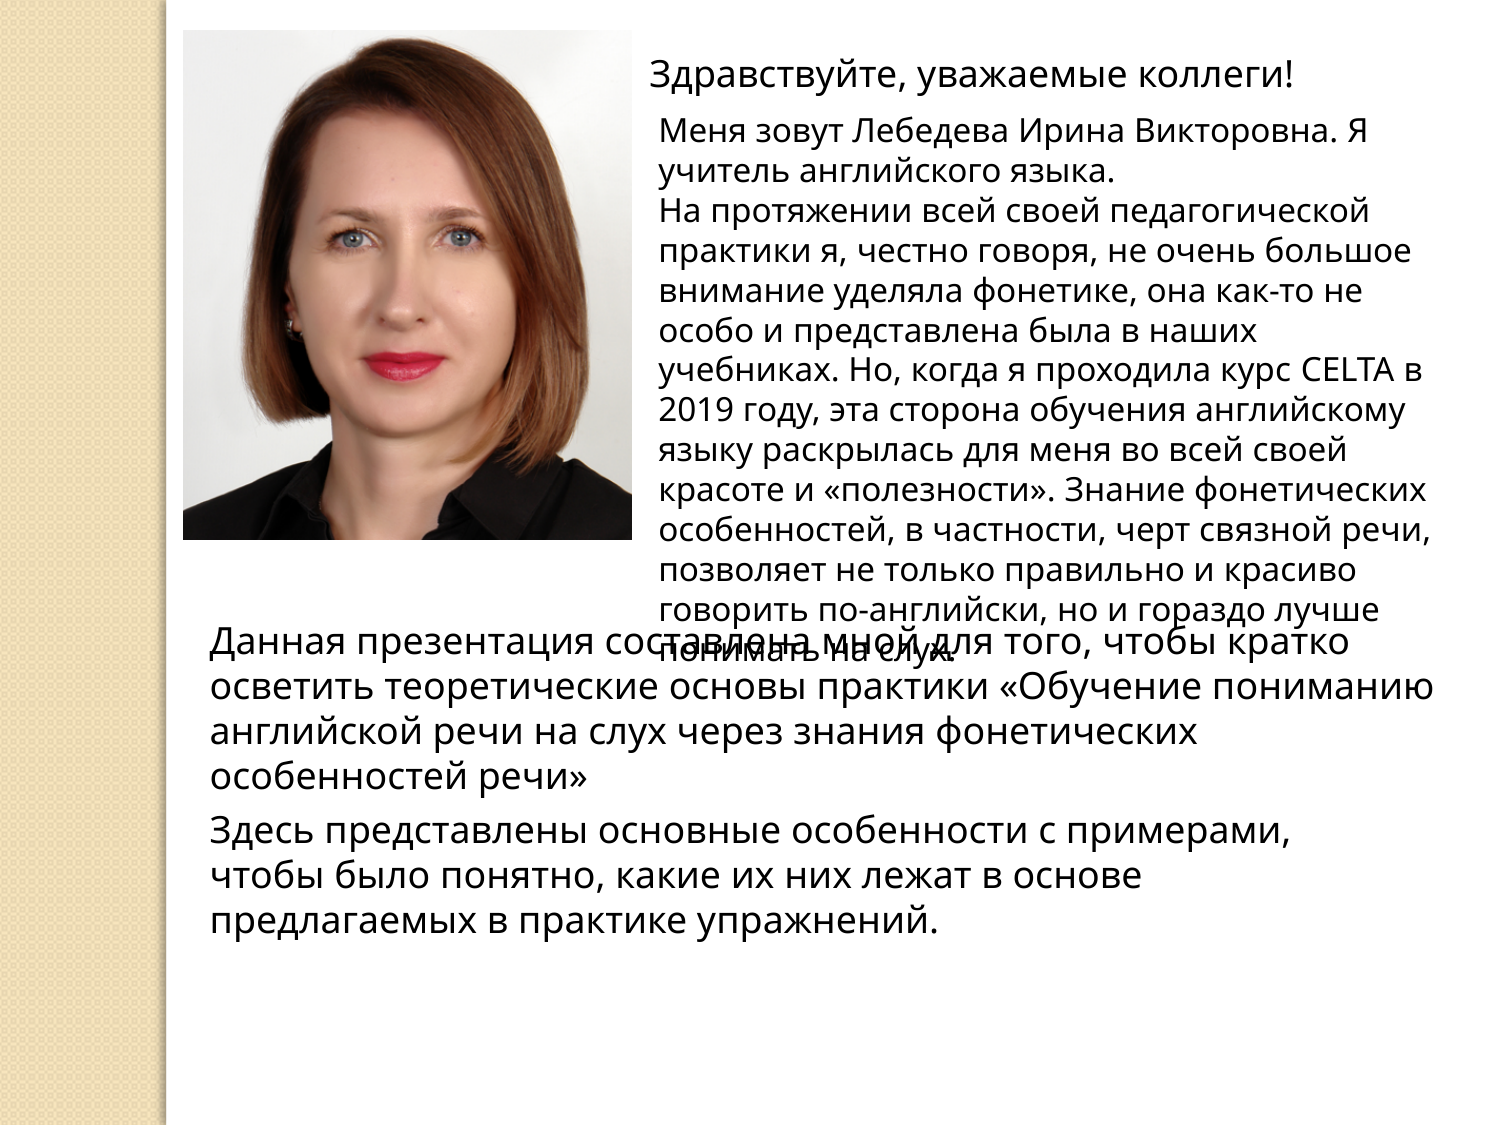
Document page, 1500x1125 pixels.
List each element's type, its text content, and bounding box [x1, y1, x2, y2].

text_box Здравствуйте, уважаемые коллеги! [639, 42, 1310, 103]
text_box Меня зовут Лебедева Ирина Викторовна. Я учитель английского языка. На протяжении всей своей педагогической практики я, честно говоря, не очень большое внимание уделяла фонетике, она как-то не особо и представлена была в наших учебниках. Но, когда я проходила курс CELTA в 2019 году, эта сторона обучения английскому языку раскрылась для меня во всей своей красоте и «полезности». Знание фонетических особенностей, в частности, черт связной речи, позволяет не только правильно и красиво говорить по-английски, но и гораздо лучше понимать на слух. [643, 101, 1459, 676]
text_box Здесь представлены основные особенности с примерами, чтобы было понятно, какие их них лежат в основе предлагаемых в практике упражнений. [194, 798, 1412, 949]
picture [182, 30, 633, 540]
text_box Данная презентация составлена мной для того, чтобы кратко осветить теоретические основы практики «Обучение пониманию английской речи на слух через знания фонетических особенностей речи» [194, 609, 1459, 805]
